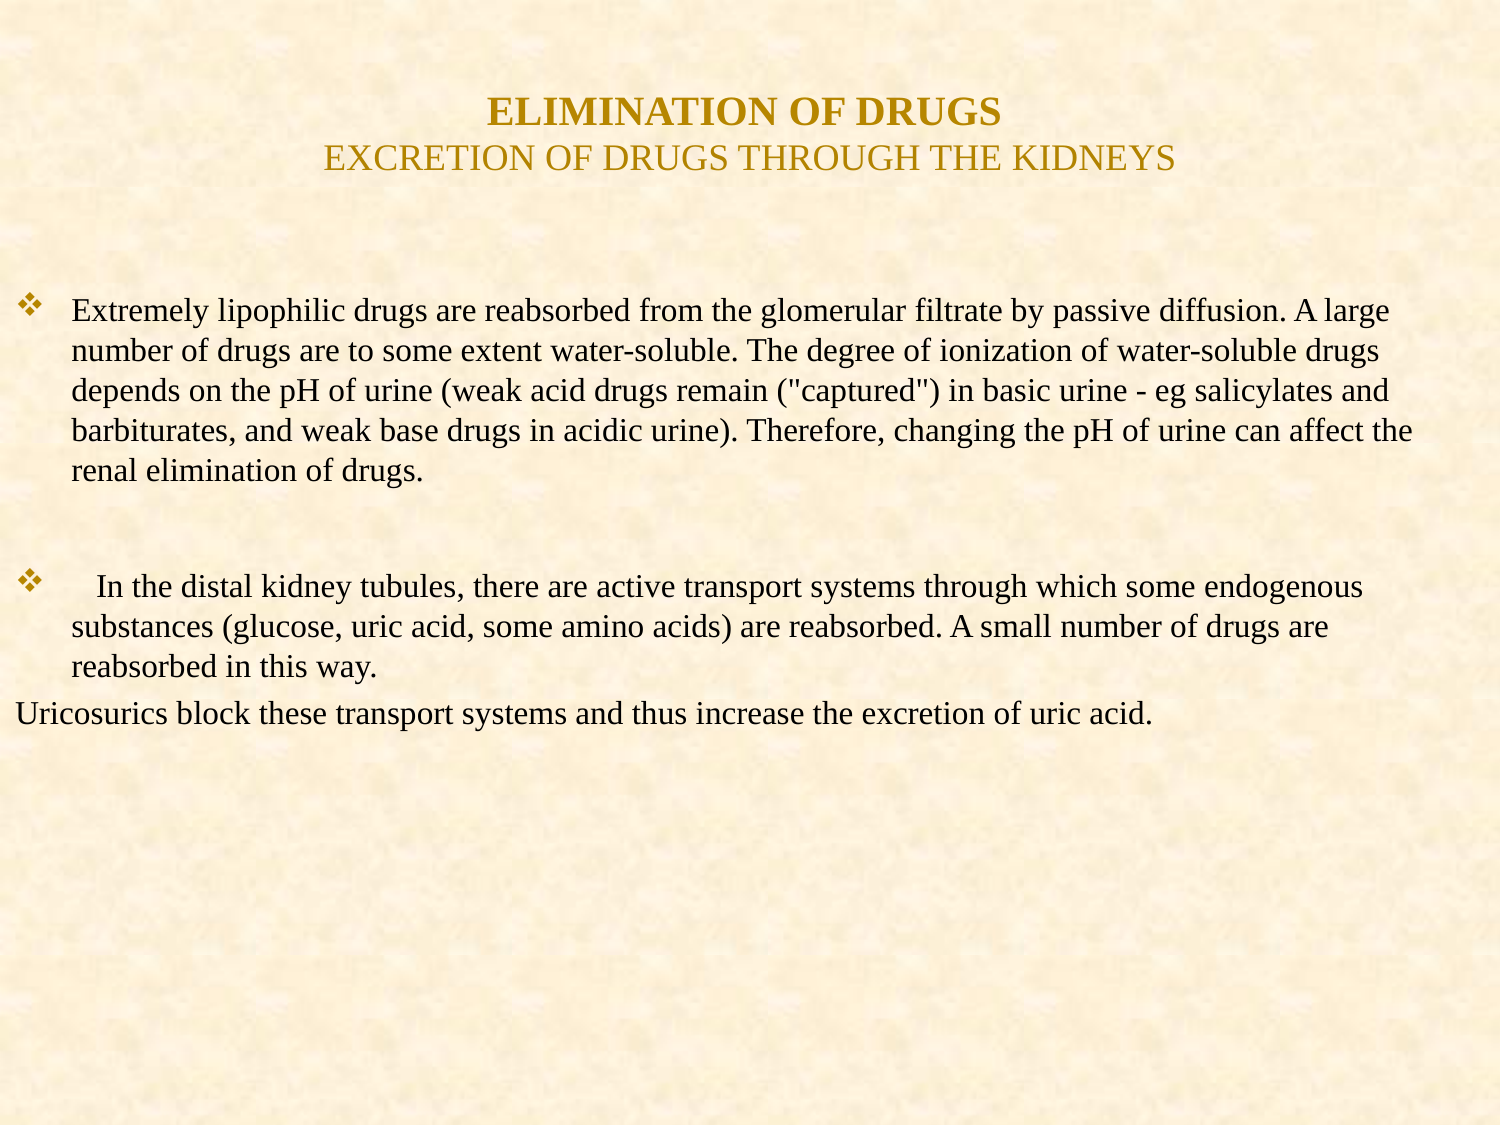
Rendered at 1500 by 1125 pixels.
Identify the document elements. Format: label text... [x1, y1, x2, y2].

title ELIMINATION OF DRUGS EXCRETION OF DRUGS THROUGH THE KIDNEYS [0, 0, 1500, 187]
list Extremely lipophilic drugs are reabsorbed from the glomerular filtrate by passive diffusion. A large number of drugs are to some extent water-soluble. The degree of ionization of water-soluble drugs depends on the pH of urine (weak acid drugs remain ("captured") in basic urine - eg salicylates and barbiturates, and weak base drugs in acidic urine). Therefore, changing the pH of urine can affect the renal elimination of drugs. In the distal kidney tubules, there are active transport systems through which some endogenous substances (glucose, uric acid, some amino acids) are reabsorbed. A small number of drugs are reabsorbed in this way. Uricosurics block these transport systems and thus increase the excretion of uric acid. [0, 187, 1500, 1125]
